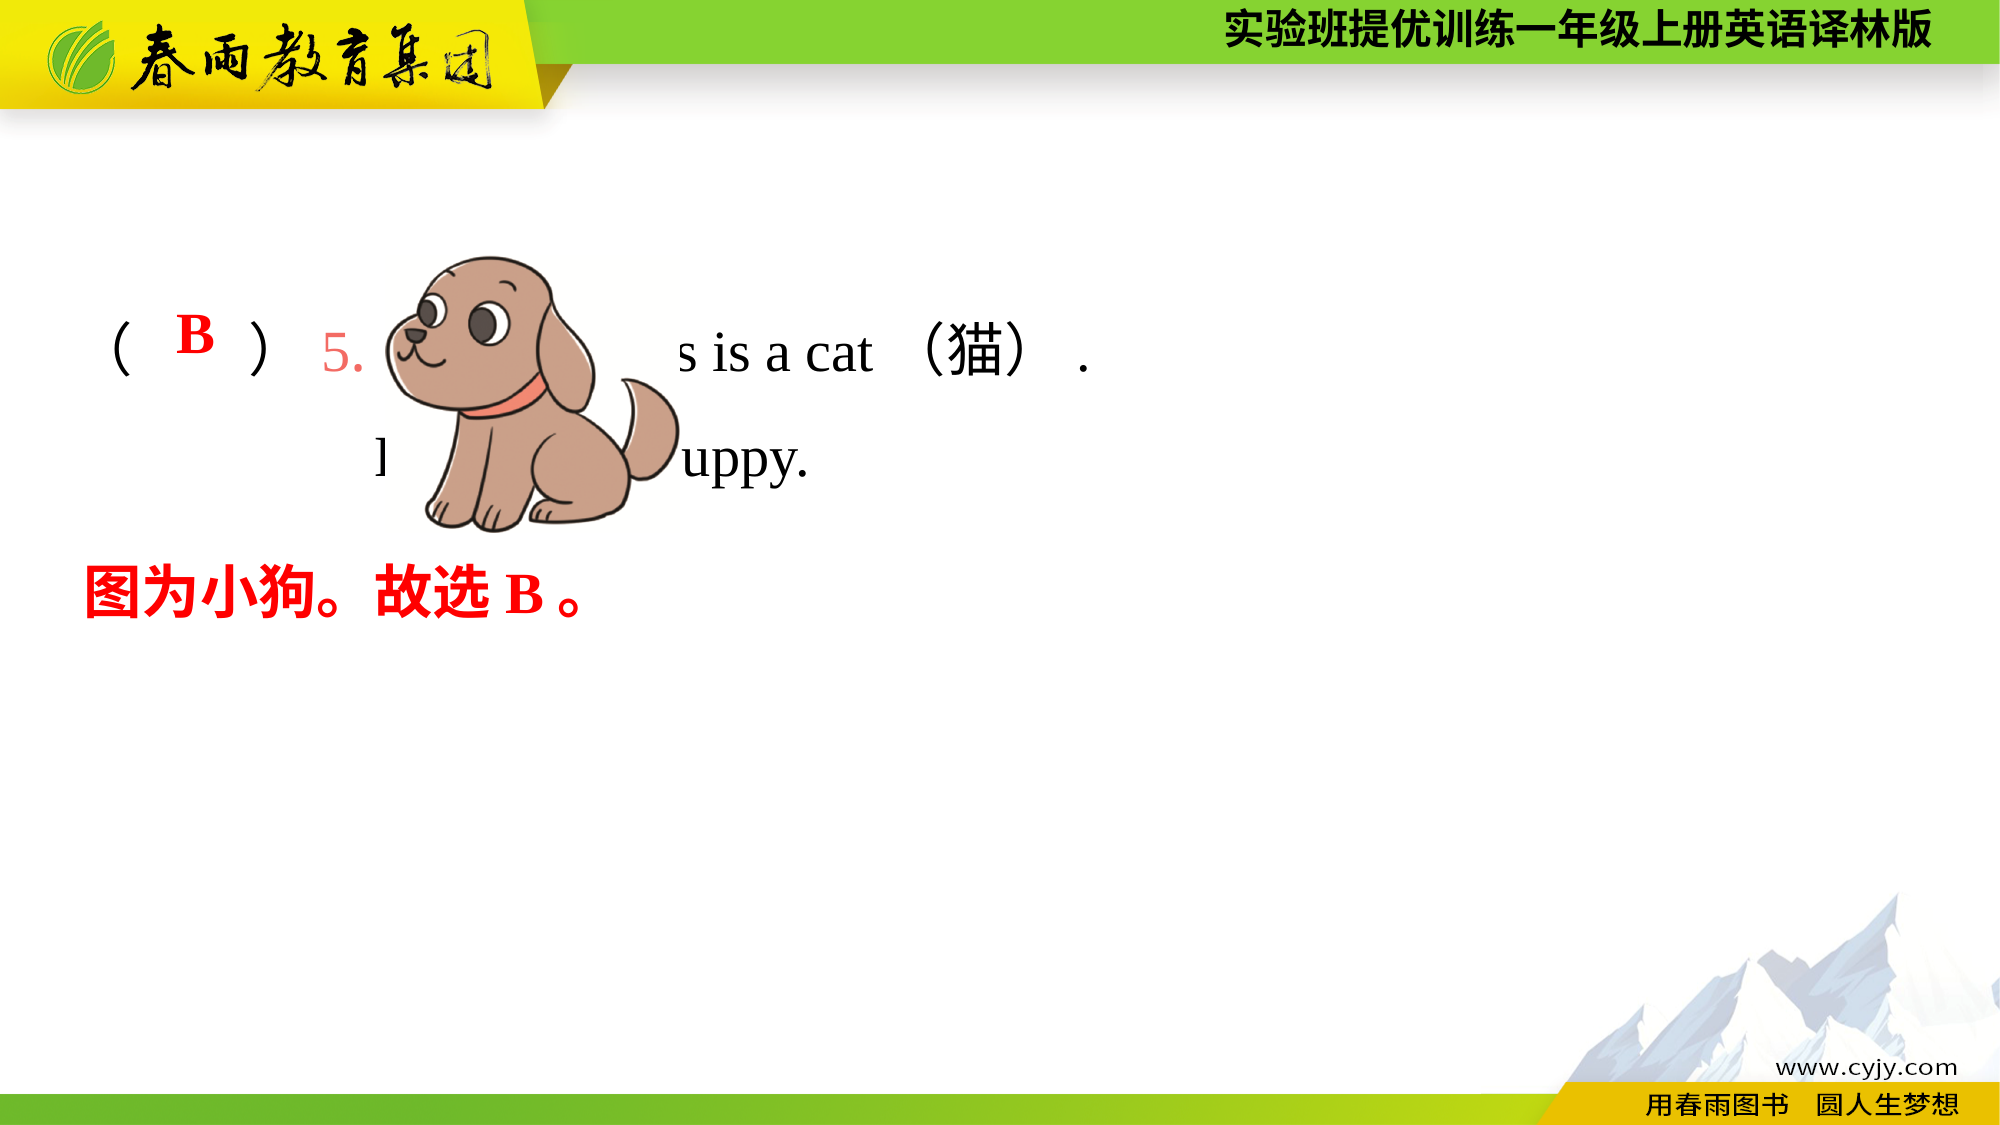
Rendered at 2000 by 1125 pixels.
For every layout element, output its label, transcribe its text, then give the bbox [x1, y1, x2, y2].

list （ ）5. A. This is a cat（猫）. B. This is a puppy. [685, 270, 1944, 486]
text_box 图为小狗。故选B。 [68, 547, 631, 633]
picture [0, 0, 2000, 1125]
list （ ）5. A. This is a cat（猫）. B. This is a puppy. [59, 270, 380, 486]
text_box B [161, 287, 231, 373]
